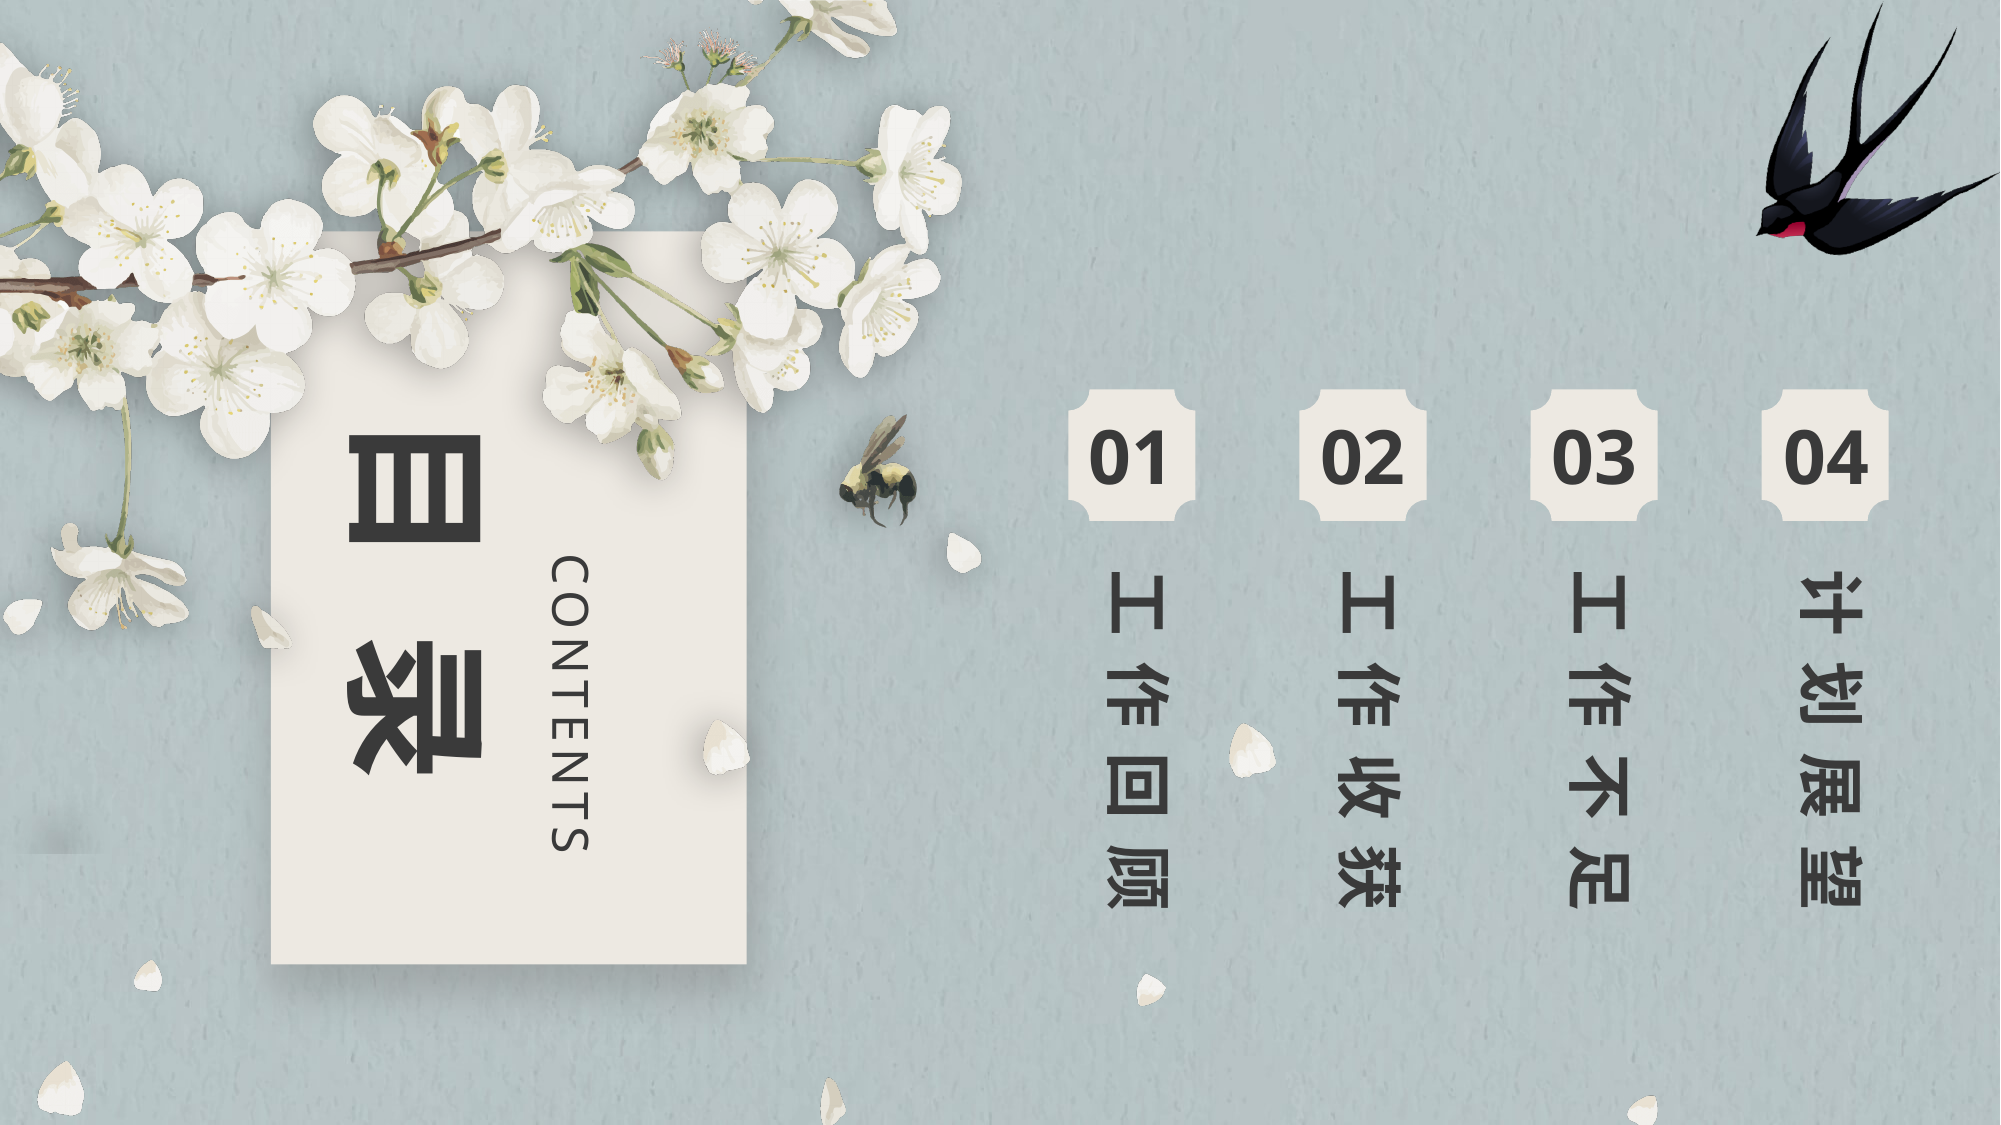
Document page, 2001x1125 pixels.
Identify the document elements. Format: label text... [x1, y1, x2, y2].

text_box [1068, 389, 1196, 521]
text_box 工作收获 [1307, 554, 1419, 703]
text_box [1530, 389, 1658, 521]
text_box 工作不足 [1538, 554, 1650, 703]
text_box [1299, 389, 1427, 521]
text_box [1761, 389, 1889, 521]
text_box 计划展望 [1769, 554, 1881, 1027]
text_box 工作回顾 [1132, 554, 1188, 703]
picture [0, 0, 2000, 1125]
